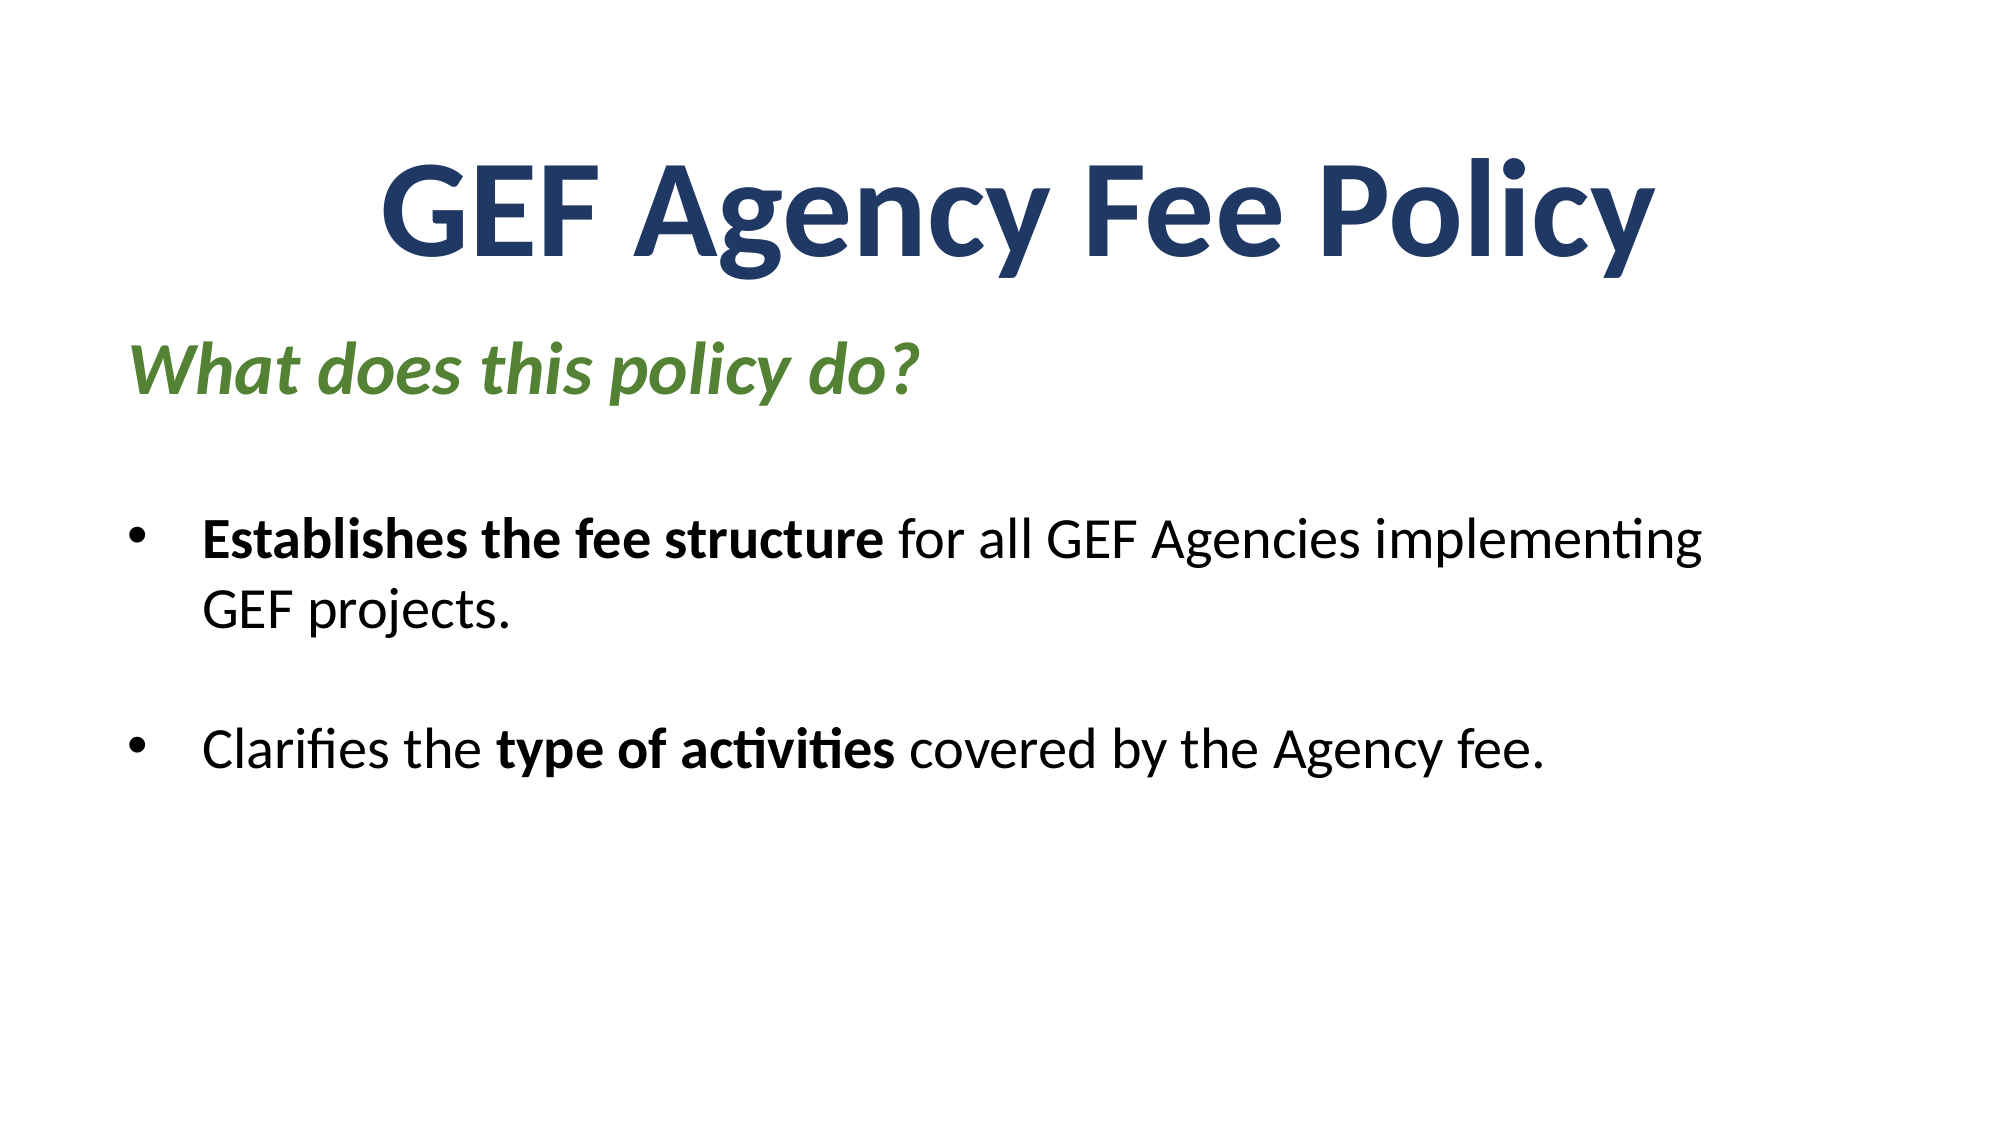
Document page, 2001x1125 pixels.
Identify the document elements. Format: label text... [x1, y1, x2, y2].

list GEF Agency Fee Policy [362, 37, 1675, 300]
text_box What does this policy do? Establishes the fee structure for all GEF Agencies implementing GEF projects. Clarifies the type of activities covered by the Agency fee. [112, 312, 1800, 898]
